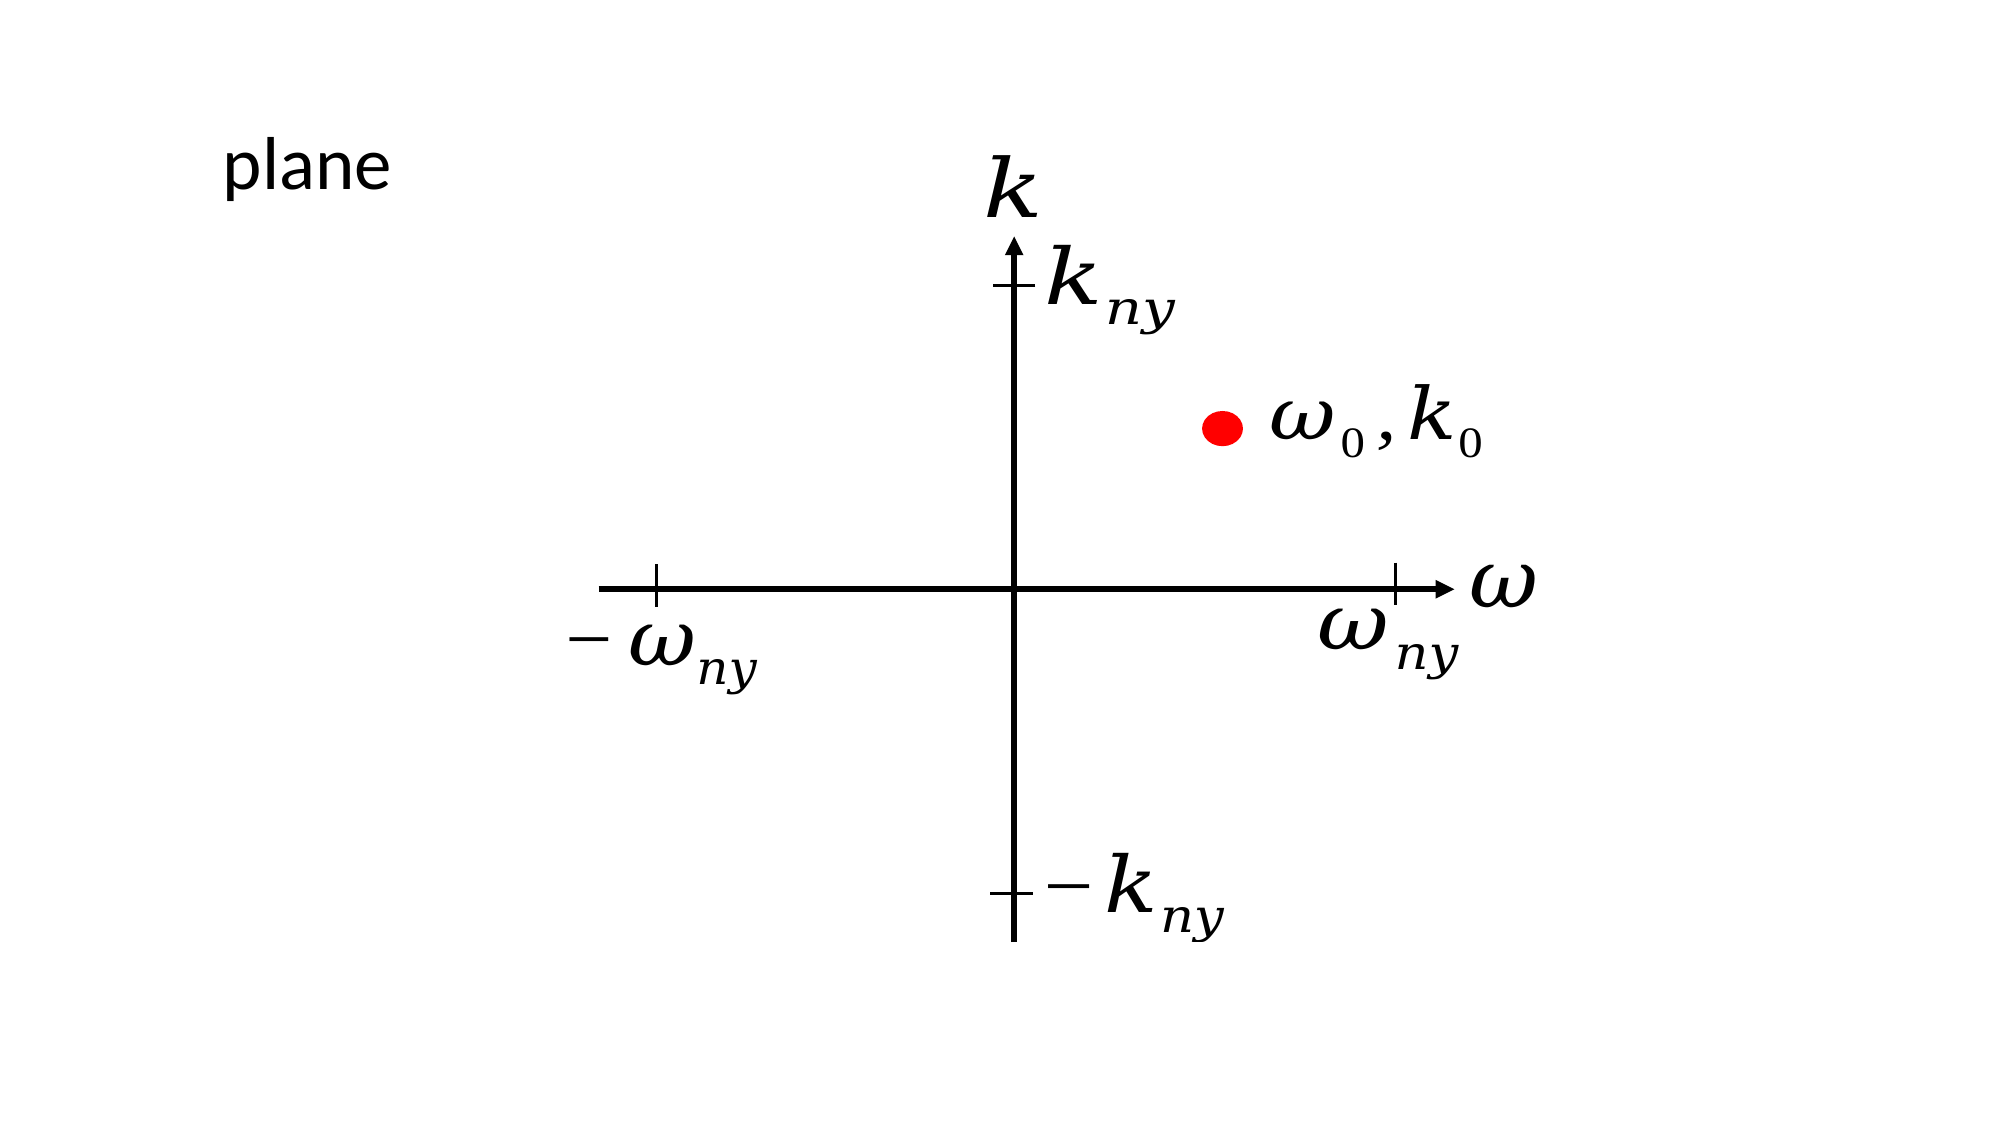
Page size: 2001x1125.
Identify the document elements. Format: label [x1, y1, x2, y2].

text_box [1202, 410, 1243, 447]
